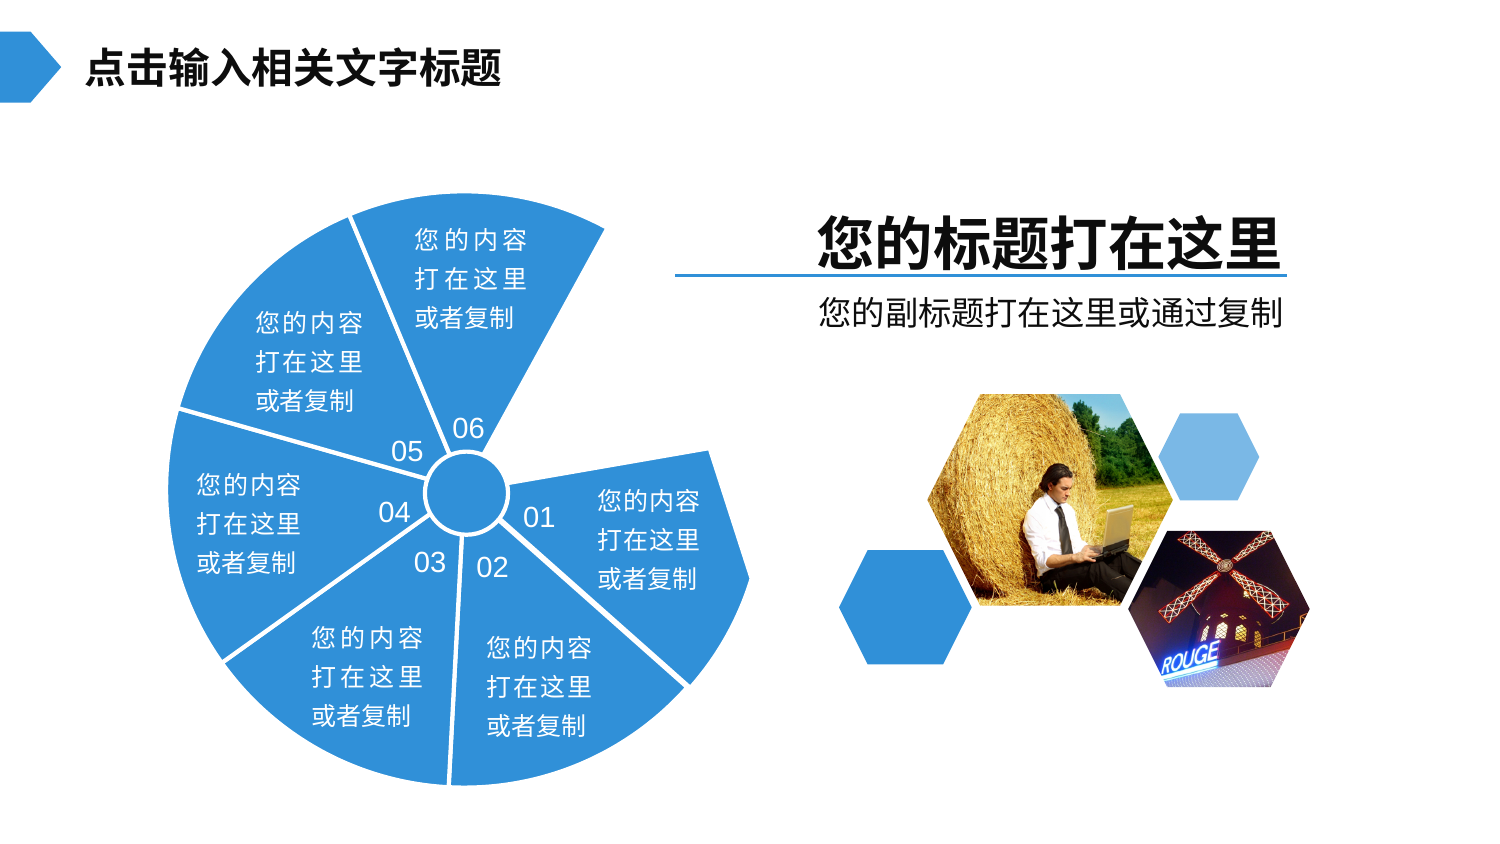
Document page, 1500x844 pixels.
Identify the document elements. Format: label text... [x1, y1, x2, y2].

text_box 02 [459, 530, 526, 591]
text_box [488, 520, 506, 530]
text_box 点击输入相关文字标题 [70, 34, 518, 100]
text_box 06 [435, 391, 502, 452]
text_box [177, 293, 373, 464]
text_box [428, 452, 506, 530]
text_box [837, 548, 974, 667]
text_box 您的内容打在这里或者复制 [240, 290, 379, 423]
text_box 03 [397, 525, 464, 586]
text_box [588, 448, 752, 688]
text_box [925, 391, 1175, 608]
text_box [299, 539, 459, 788]
text_box [221, 611, 296, 736]
text_box [525, 470, 582, 592]
text_box 05 [373, 414, 441, 475]
text_box [500, 509, 506, 525]
text_box 您的内容打在这里或者复制 [582, 469, 716, 601]
text_box [428, 515, 438, 525]
text_box [349, 191, 608, 421]
text_box 您的内容打在这里或者复制 [472, 616, 608, 749]
text_box [242, 214, 432, 414]
text_box [166, 409, 397, 663]
text_box 您的标题打在这里 [725, 179, 1298, 274]
text_box [1156, 411, 1262, 503]
text_box [449, 544, 688, 788]
text_box 01 [506, 480, 573, 542]
text_box [1126, 528, 1312, 690]
text_box [0, 29, 63, 105]
text_box 您的副标题打在这里或通过复制 [803, 272, 1341, 340]
text_box [441, 452, 449, 459]
text_box 04 [361, 475, 428, 536]
text_box 您的内容打在这里或者复制 [181, 452, 317, 585]
text_box 您的内容打在这里或者复制 [400, 208, 543, 340]
text_box 您的内容打在这里或者复制 [296, 606, 439, 738]
